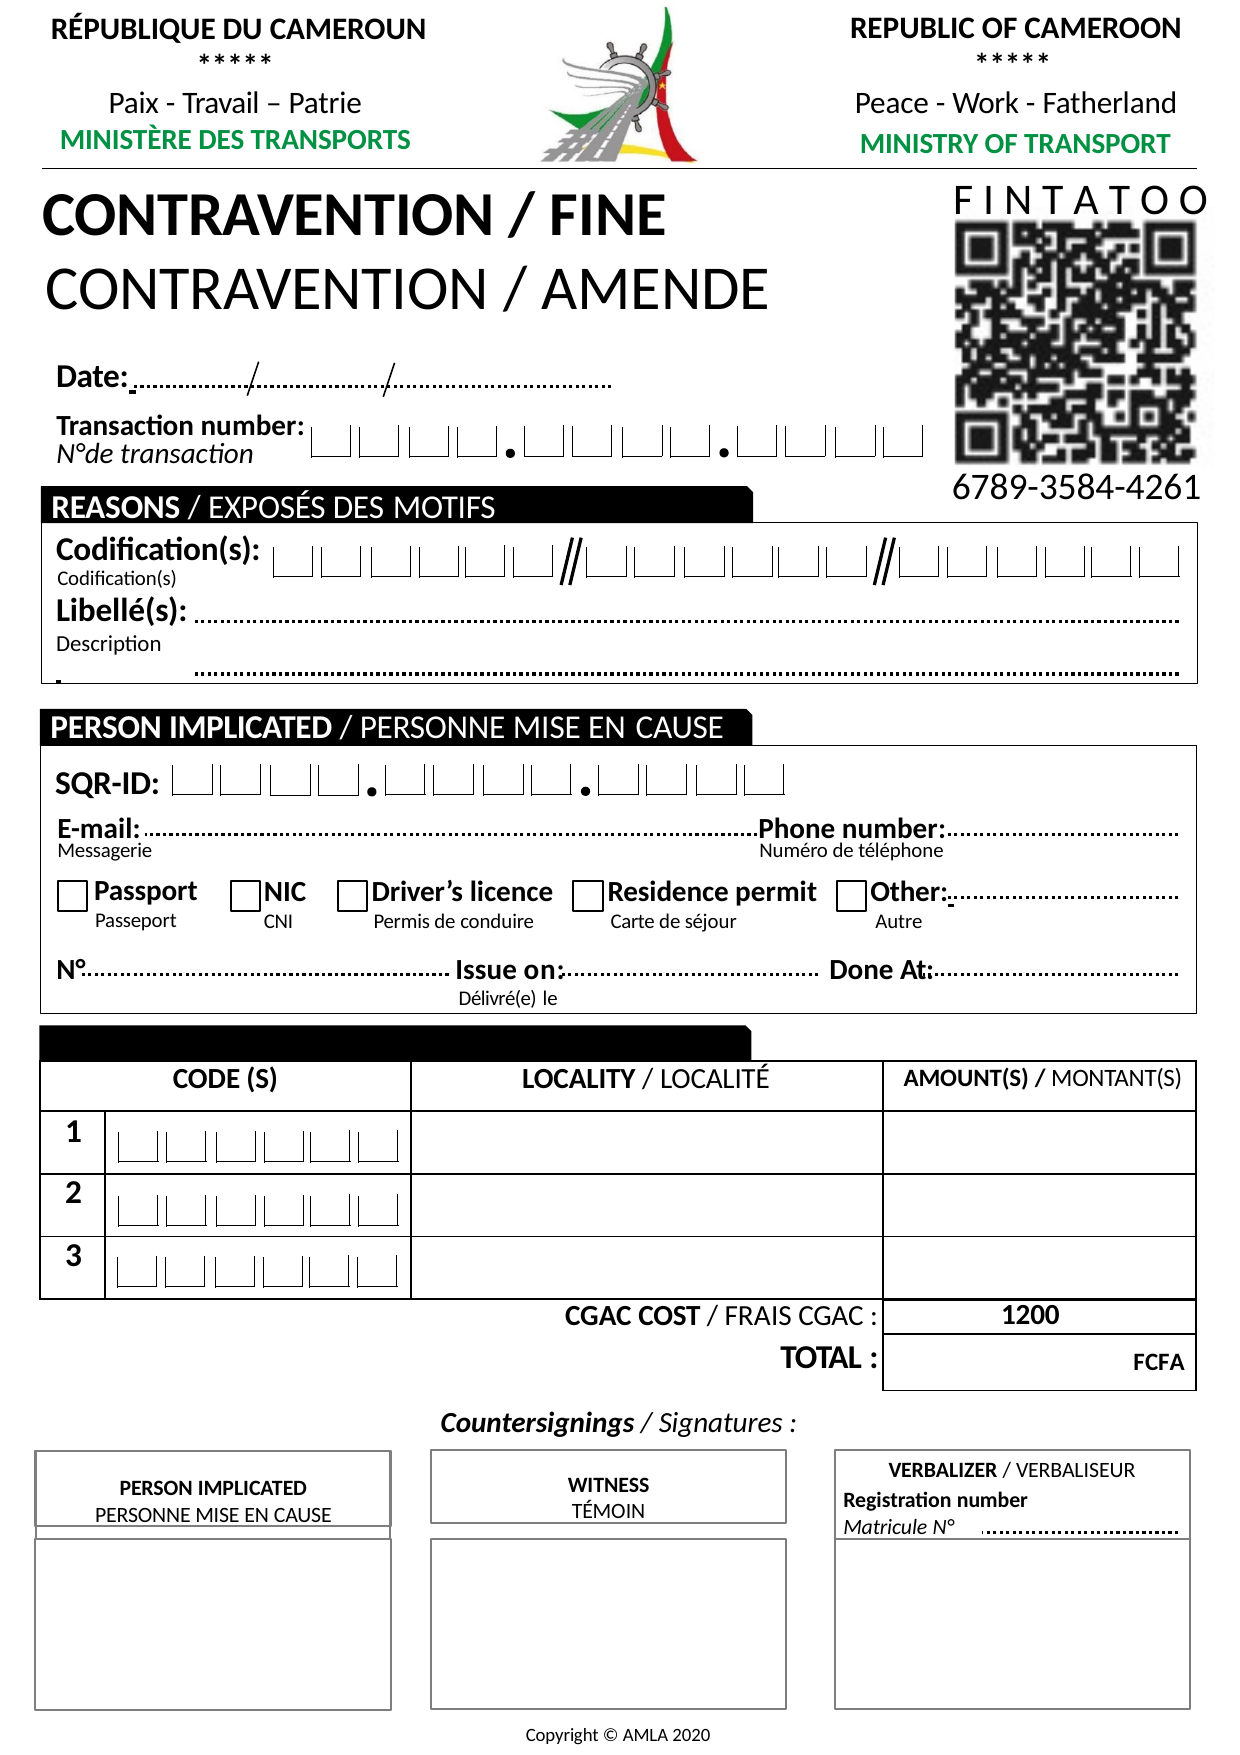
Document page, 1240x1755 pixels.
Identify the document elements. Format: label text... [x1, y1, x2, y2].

text_box CONTRAVENTION / FINE CONTRAVENTION / AMENDE Date: Transaction number: N°de transaction REASONS / EXPOSÉS DES MOTIFS [40, 171, 777, 525]
table_cell CGAC COST / FRAIS CGAC : TOTAL : [40, 1300, 882, 1391]
text_box REPUBLIC OF CAMEROON ***** Peace - Work - Fatherland MINISTRY OF TRANSPORT [801, 4, 1210, 160]
text_box [35, 1538, 392, 1711]
text_box Driver’s licence Permis de conduire [371, 870, 556, 933]
text_box [40, 745, 1196, 1014]
text_box F I N T A T O O [950, 168, 1212, 223]
text_box Codification(s): Codification(s) Libellé(s): Description [41, 522, 1197, 684]
text_box Countersignings / Signatures : [438, 1401, 802, 1439]
text_box Copyright © AMLA 2020 [523, 1720, 715, 1746]
table_cell [412, 1237, 882, 1298]
table_cell 3 [41, 1237, 104, 1298]
table_header AMOUNT(S) / MONTANT(S) [884, 1062, 1195, 1110]
text_box [57, 881, 87, 911]
table_cell [412, 1112, 882, 1173]
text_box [247, 361, 395, 397]
text_box [433, 1450, 786, 1539]
table_cell [884, 1175, 1195, 1236]
text_box [954, 206, 1215, 477]
text_box [836, 881, 867, 911]
text_box [506, 449, 514, 457]
table_cell [106, 1237, 410, 1298]
text_box [834, 1538, 1191, 1710]
text_box N° Issue on: Done At: Délivré(e) le Fait(e) À AMOUNTS / MONTANTS [49, 948, 1188, 1060]
text_box [230, 881, 261, 911]
table_cell [412, 1175, 882, 1236]
table_cell [884, 1237, 1195, 1298]
table_cell 2 [41, 1175, 104, 1236]
table_header CODE (S) [41, 1062, 410, 1110]
text_box [835, 1450, 1190, 1539]
table_cell FCFA [884, 1335, 1195, 1390]
text_box [36, 1450, 391, 1539]
text_box [430, 1538, 787, 1710]
table_header LOCALITY / LOCALITÉ [412, 1062, 882, 1110]
table_cell [106, 1112, 410, 1173]
picture [534, 0, 705, 169]
text_box RÉPUBLIQUE DU CAMEROUN ***** Paix - Travail – Patrie MINISTÈRE DES TRANSPORTS [12, 5, 458, 156]
text_box NIC CNI [263, 870, 309, 933]
table_cell [106, 1175, 410, 1236]
table_cell [884, 1112, 1195, 1173]
text_box SQR-ID: E-mail: Phone number: [55, 749, 1188, 845]
text_box [337, 881, 368, 911]
text_box 6789-3584-4261 [949, 459, 1206, 507]
table_cell 1200 [884, 1301, 1195, 1333]
text_box PERSON IMPLICATED / PERSONNE MISE EN CAUSE [48, 703, 736, 746]
text_box Other: Autre [870, 870, 1190, 933]
table_cell 1 [41, 1112, 104, 1173]
text_box [720, 449, 728, 457]
text_box Residence permit Carte de séjour [607, 870, 819, 933]
text_box [573, 881, 603, 911]
